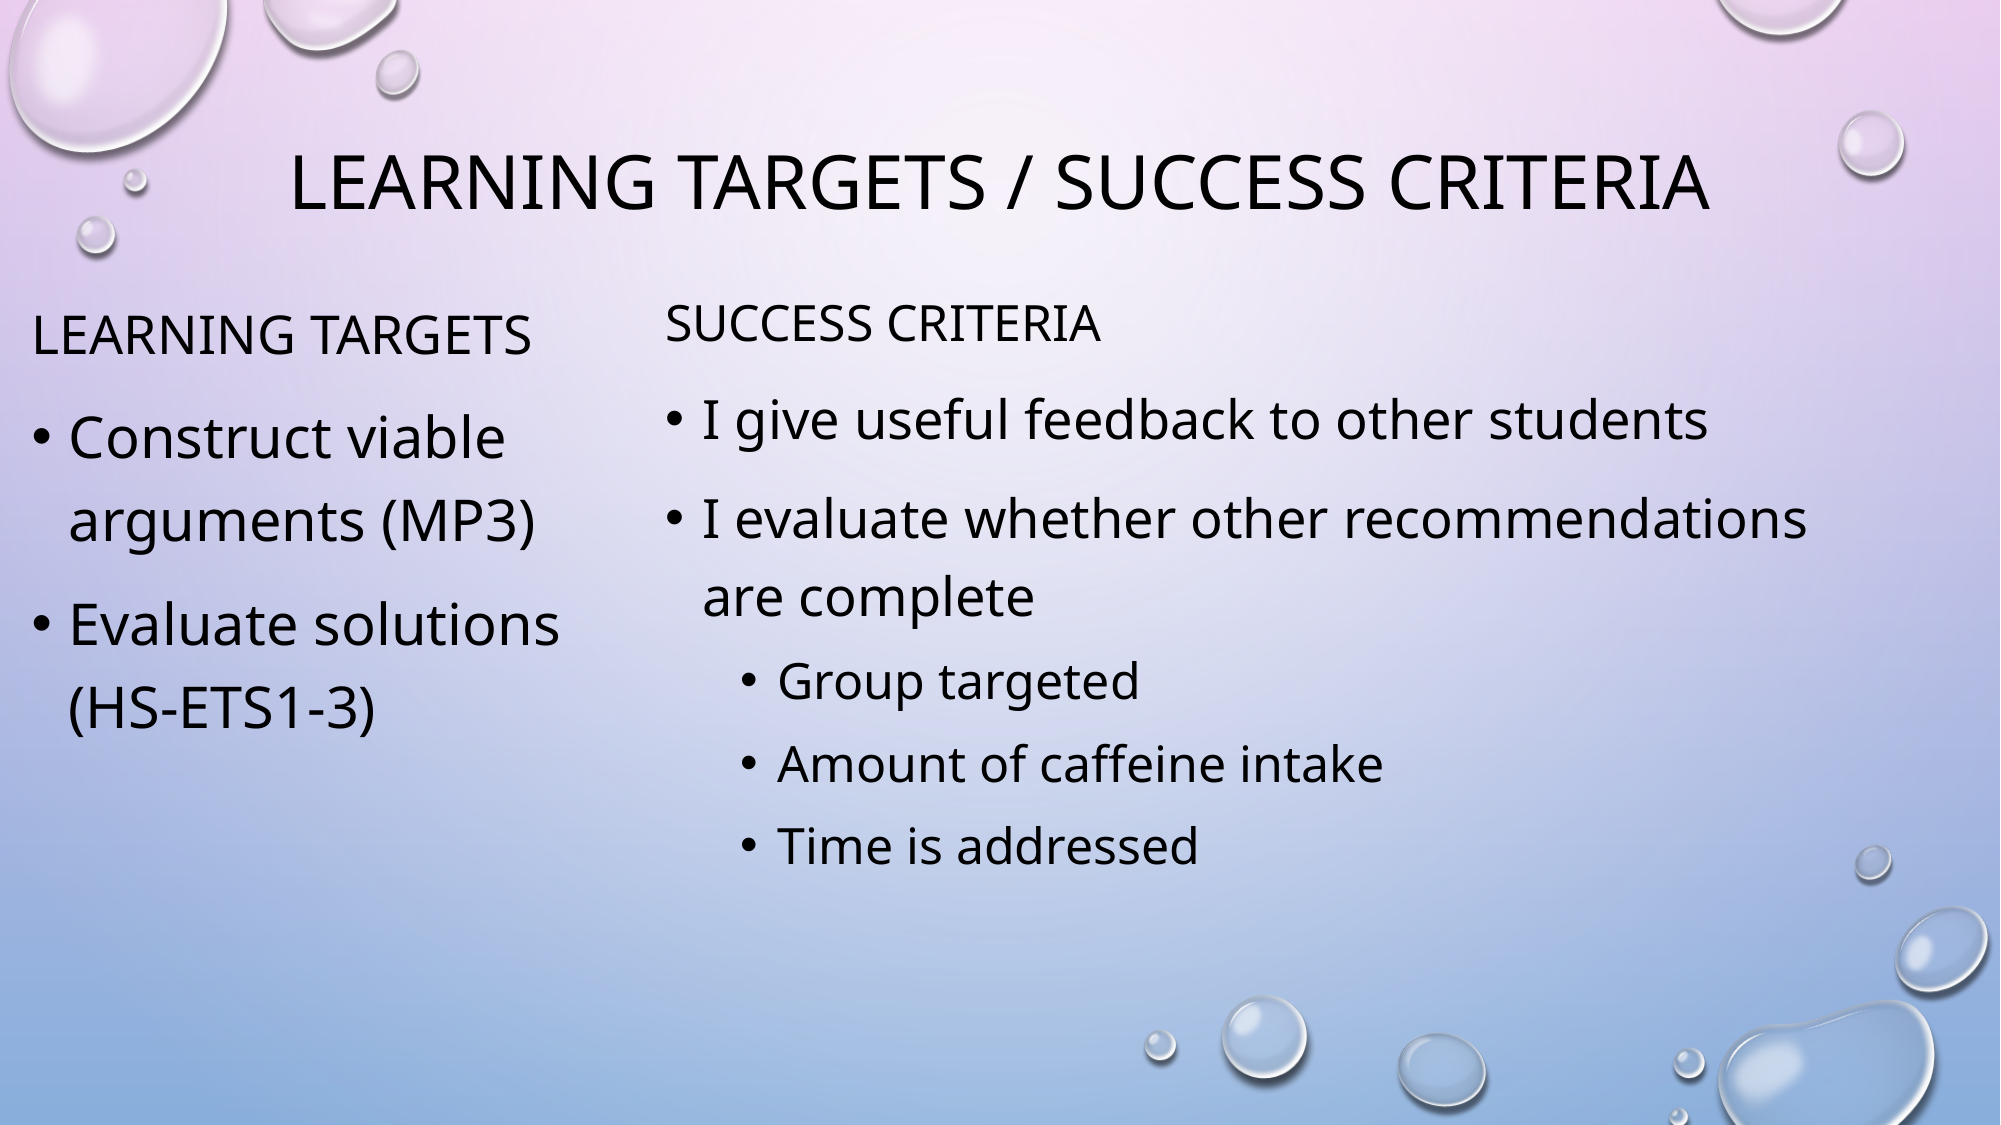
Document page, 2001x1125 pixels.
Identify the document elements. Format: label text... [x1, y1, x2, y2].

list LEARNING TARGETS Construct viable arguments (MP3) Evaluate solutions (HS-ETS1-3) [16, 276, 615, 976]
title Learning Targets / Success criteria [149, 101, 1851, 270]
text_box SUCCESS CRITERIA I give useful feedback to other students I evaluate whether other recommendations are complete Group targeted Amount of caffeine intake Time is addressed [649, 271, 1884, 972]
picture [0, 0, 2000, 1125]
